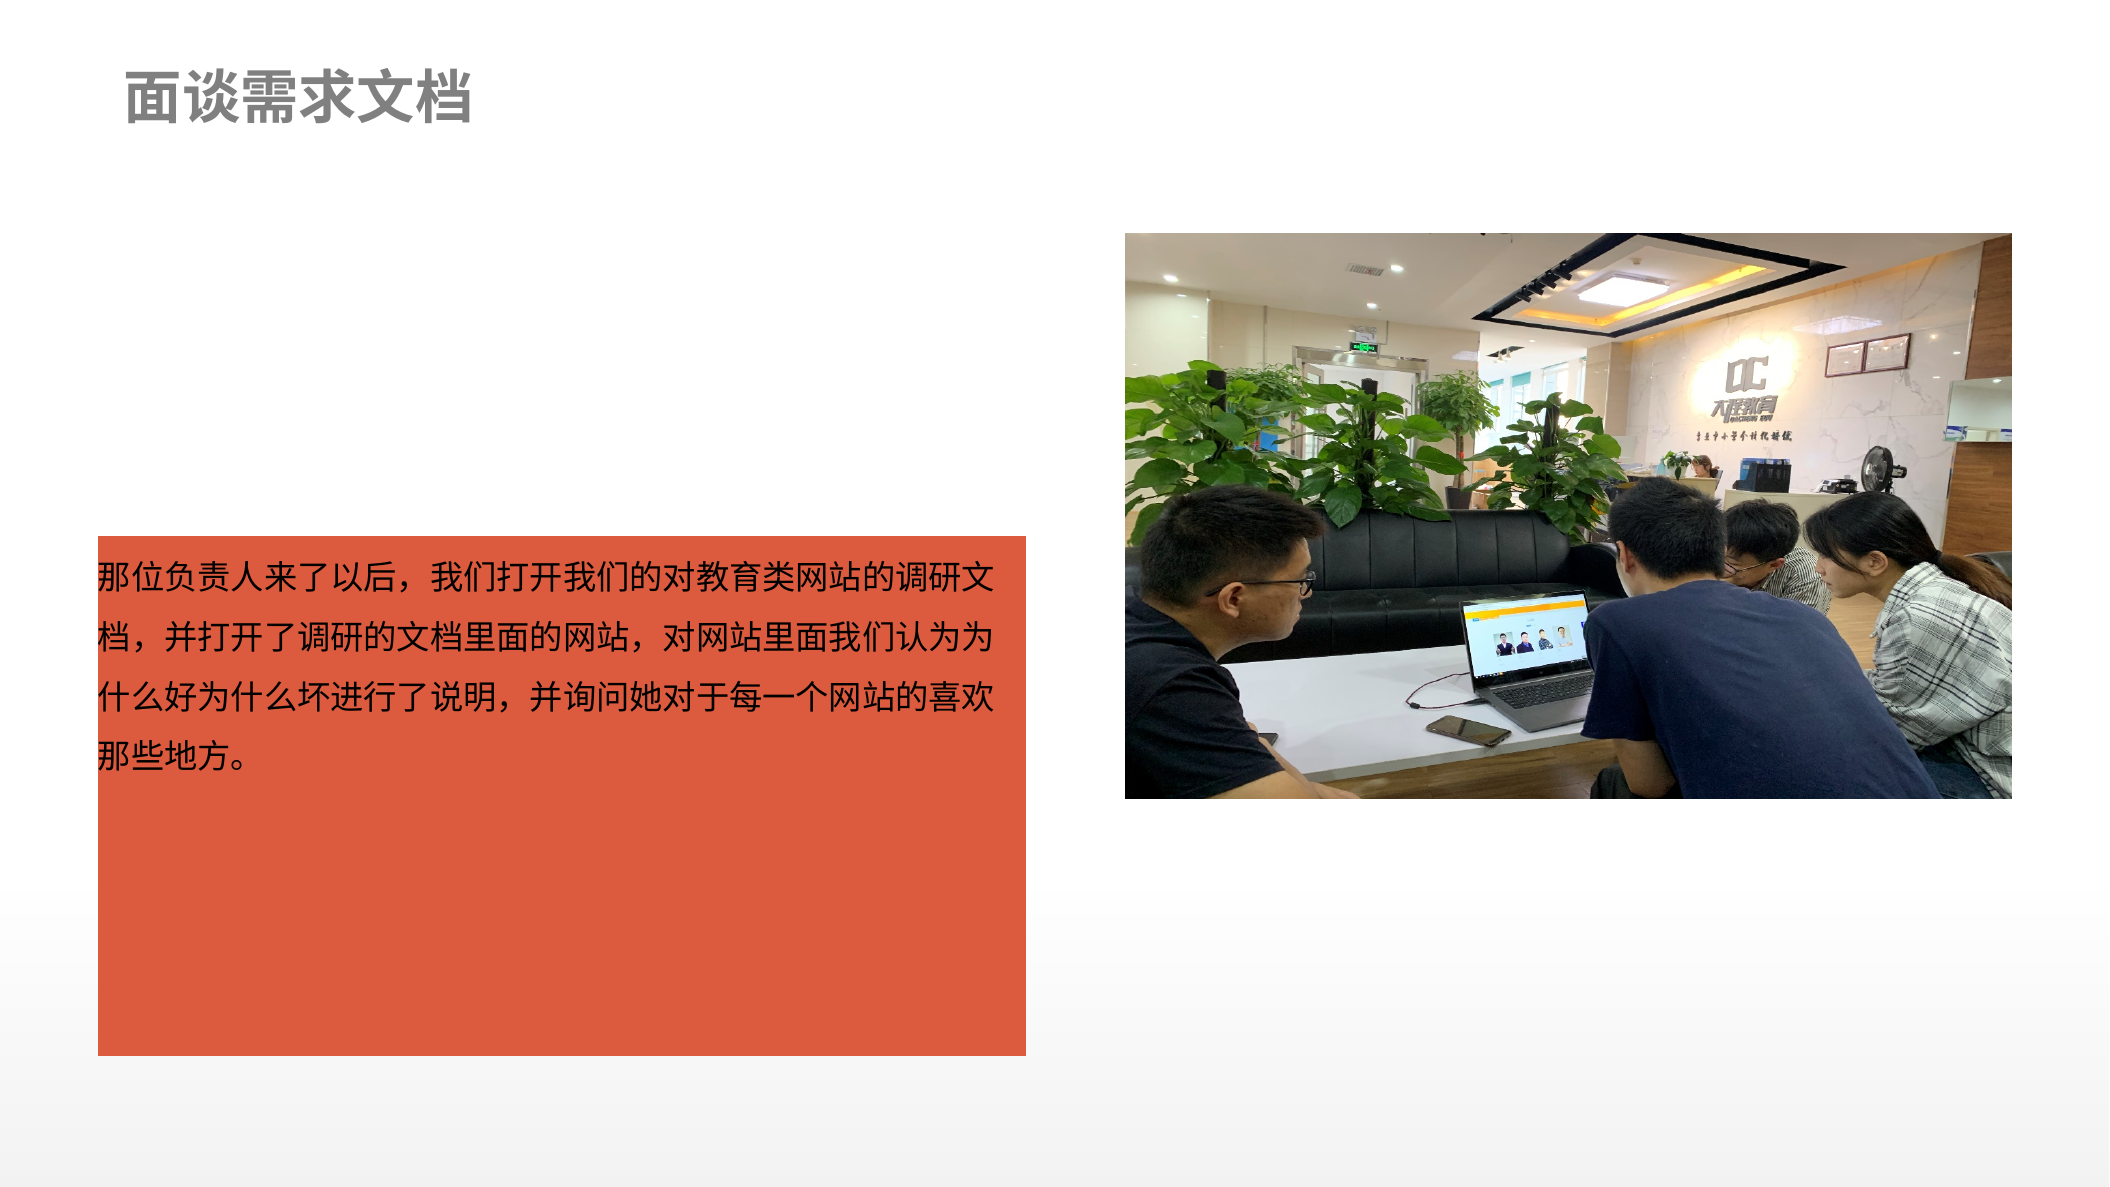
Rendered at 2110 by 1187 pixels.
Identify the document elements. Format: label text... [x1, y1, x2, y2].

text_box 那位负责人来了以后，我们打开我们的对教育类网站的调研文档，并打开了调研的文档里面的网站，对网站里面我们认为为什么好为什么坏进行了说明，并询问她对于每一个网站的喜欢那些地方。 [97, 536, 1027, 1056]
text_box 面谈需求文档 [123, 60, 503, 131]
picture [1125, 233, 2012, 799]
